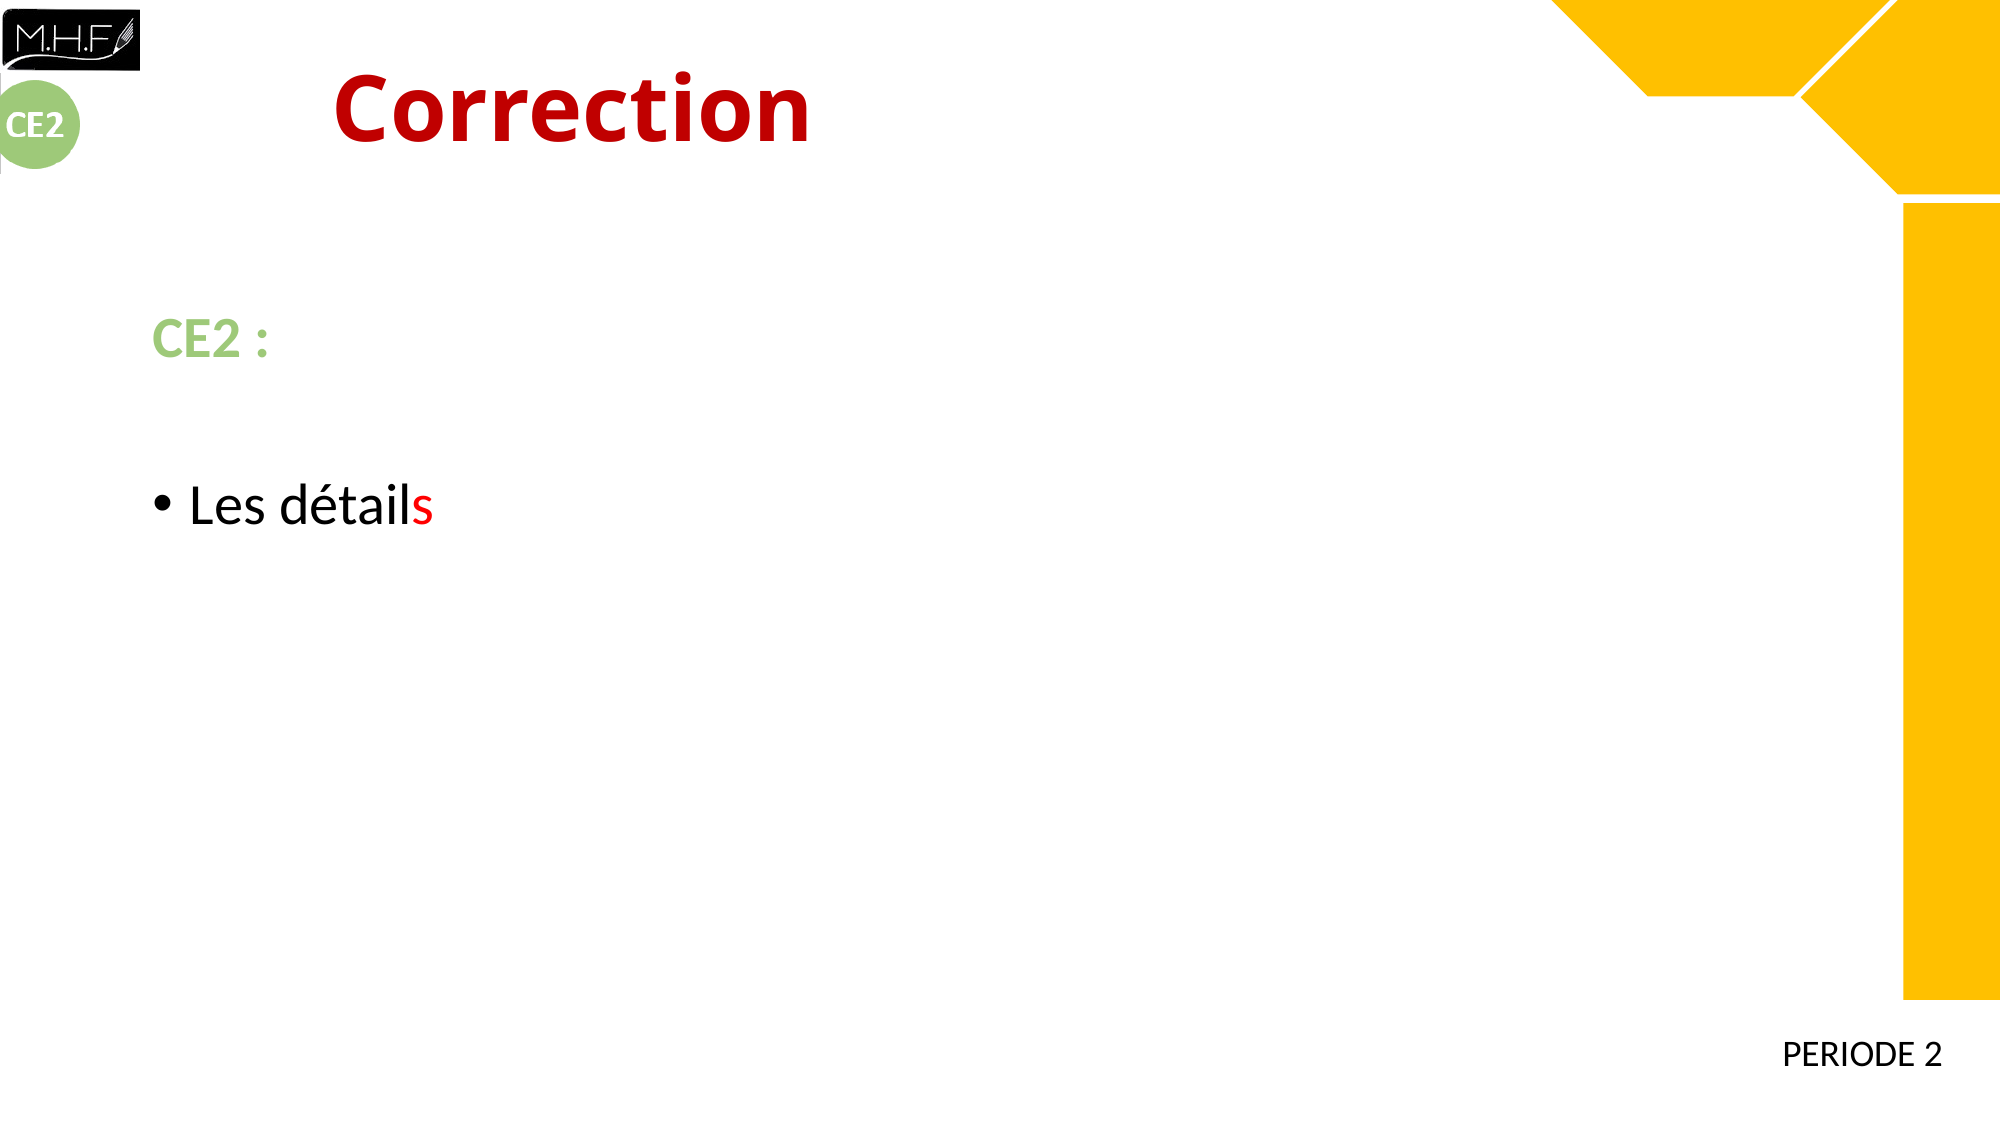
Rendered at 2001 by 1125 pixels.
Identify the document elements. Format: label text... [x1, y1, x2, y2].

title Correction [316, 3, 1863, 221]
picture [0, 7, 140, 174]
text_box [1902, 202, 2000, 1001]
text_box [1799, 0, 2000, 196]
list CE2 : Les détails [137, 299, 1863, 1014]
text_box [1549, 0, 1892, 98]
text_box PERIODE 2 [1362, 1021, 1967, 1125]
